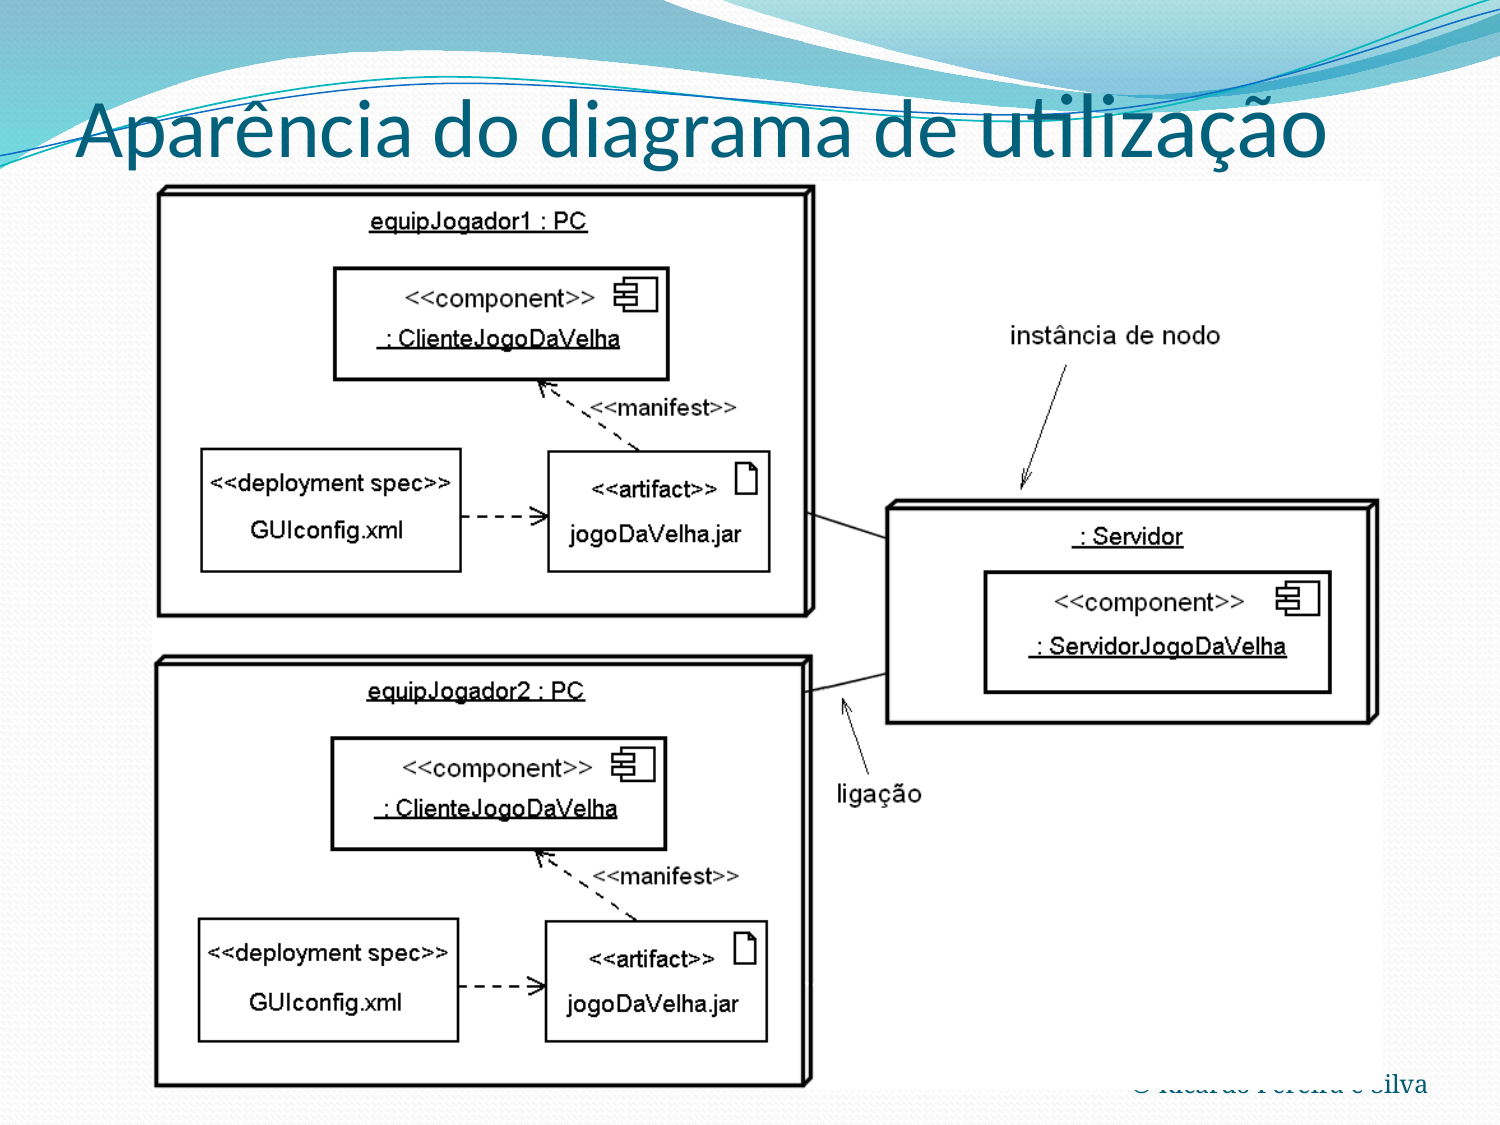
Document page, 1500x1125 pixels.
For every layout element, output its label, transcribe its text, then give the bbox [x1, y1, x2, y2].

footer © Ricardo Pereira e Silva [1378, 1042, 1429, 1103]
title Aparência do diagrama de utilização [75, 46, 1425, 176]
picture [152, 181, 1384, 1090]
